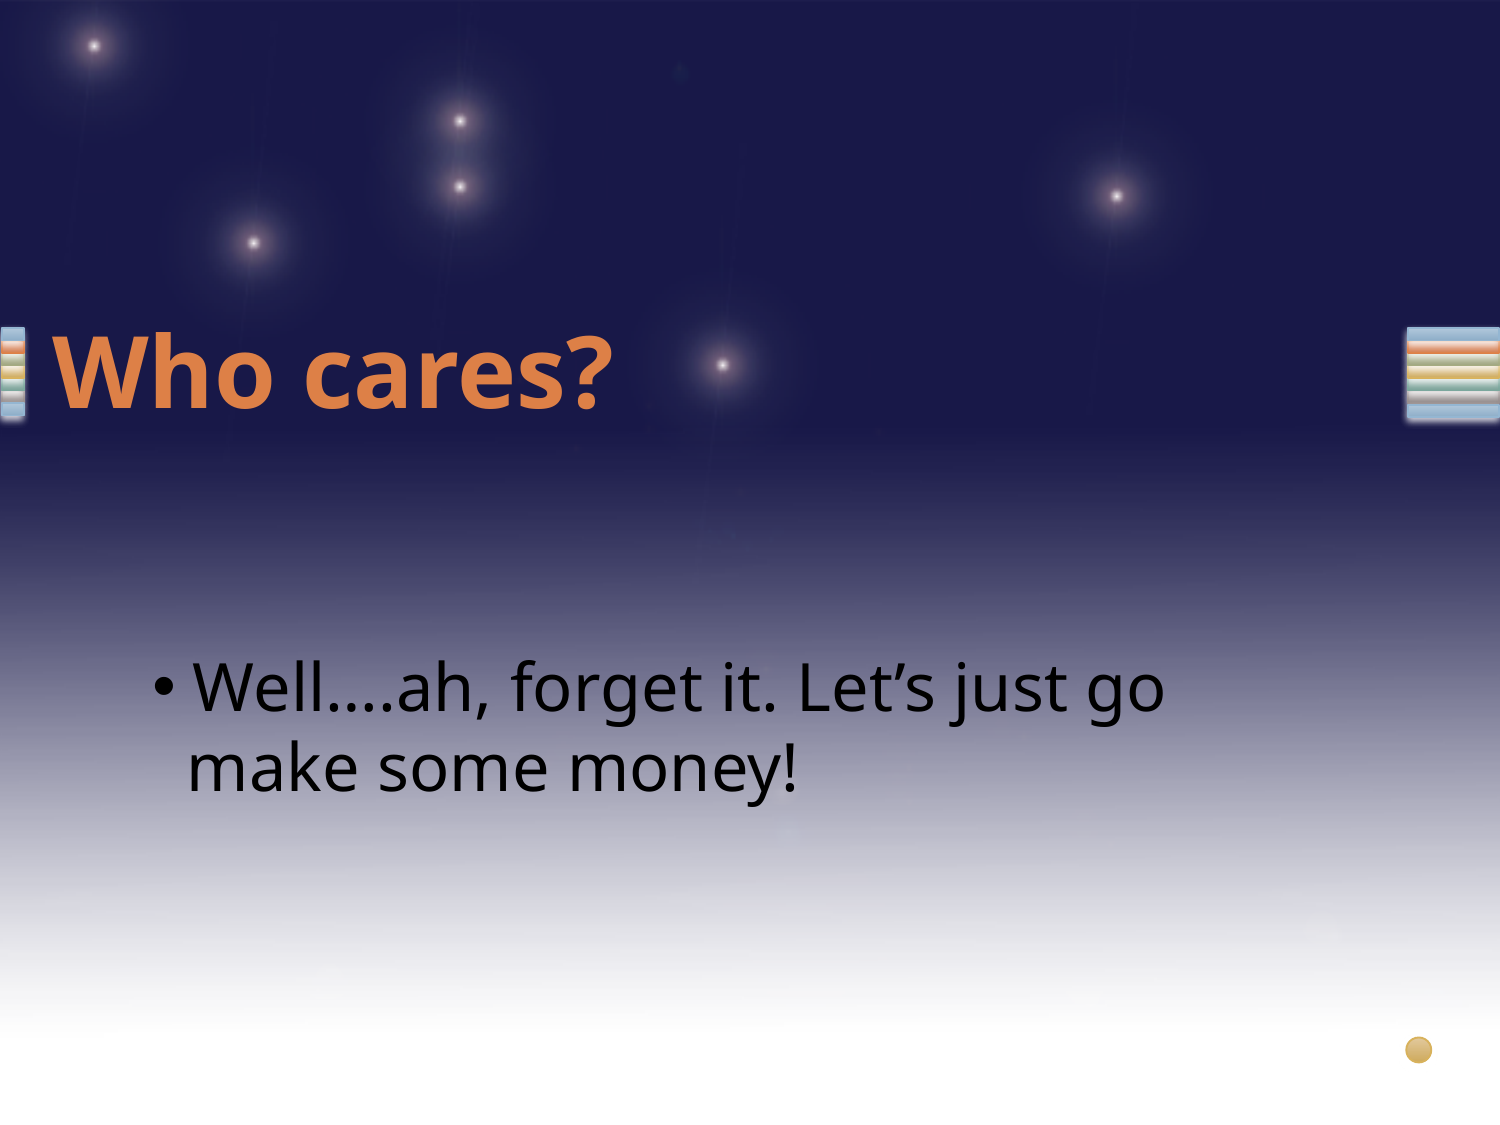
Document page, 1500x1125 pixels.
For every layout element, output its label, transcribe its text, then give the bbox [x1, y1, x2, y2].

picture [0, 0, 1500, 1125]
text_box [125, 487, 1288, 700]
title Who cares? [37, 275, 1388, 463]
text_box Well….ah, forget it. Let’s just go make some money! [137, 637, 1375, 1050]
